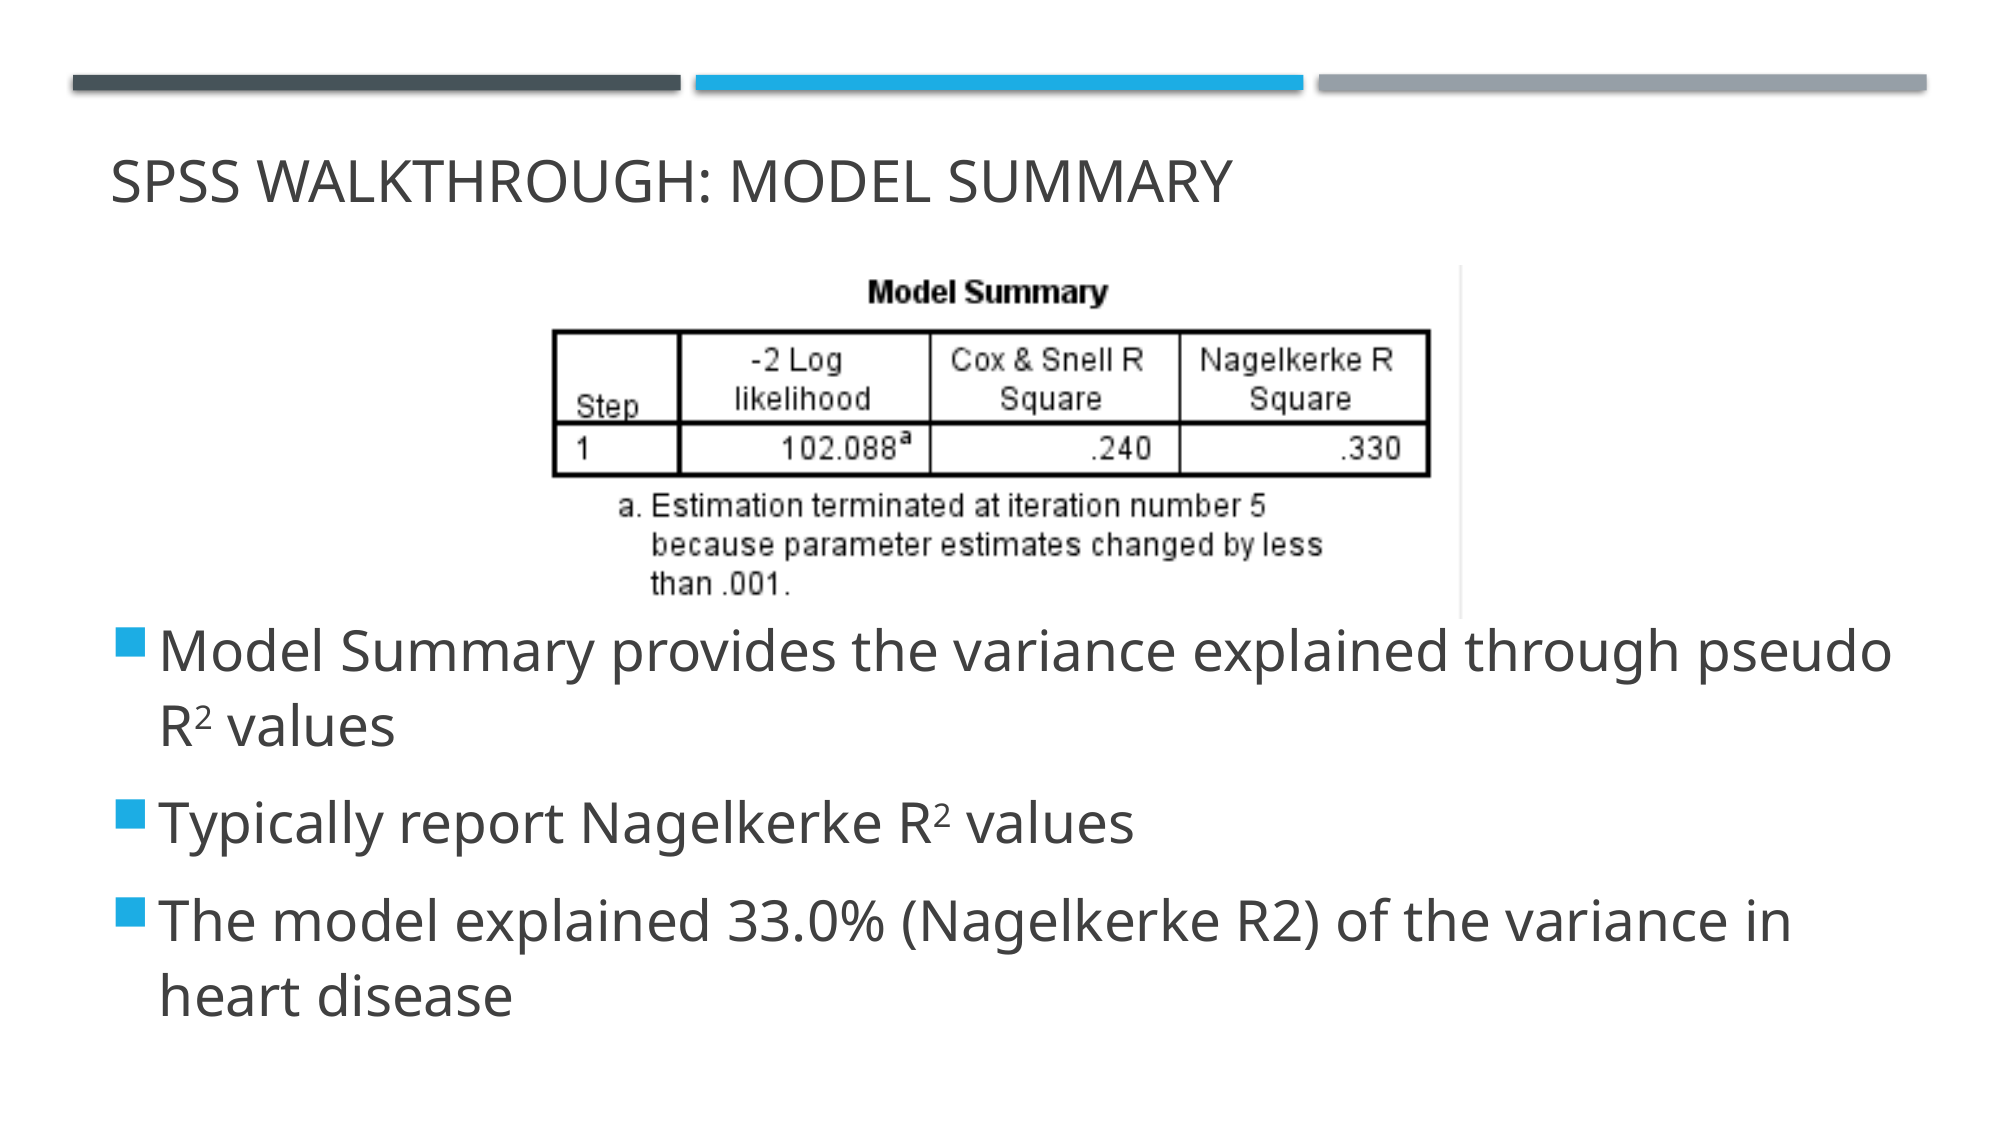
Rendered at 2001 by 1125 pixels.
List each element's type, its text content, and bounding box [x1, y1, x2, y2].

picture [532, 264, 1468, 619]
title SPSS WALKTHROUGH: Model summary [95, 115, 1905, 222]
list Model Summary provides the variance explained through pseudo R2 values Typically report Nagelkerke R2 values The model explained 33.0% (Nagelkerke R2) of the variance in heart disease [95, 509, 1940, 1039]
